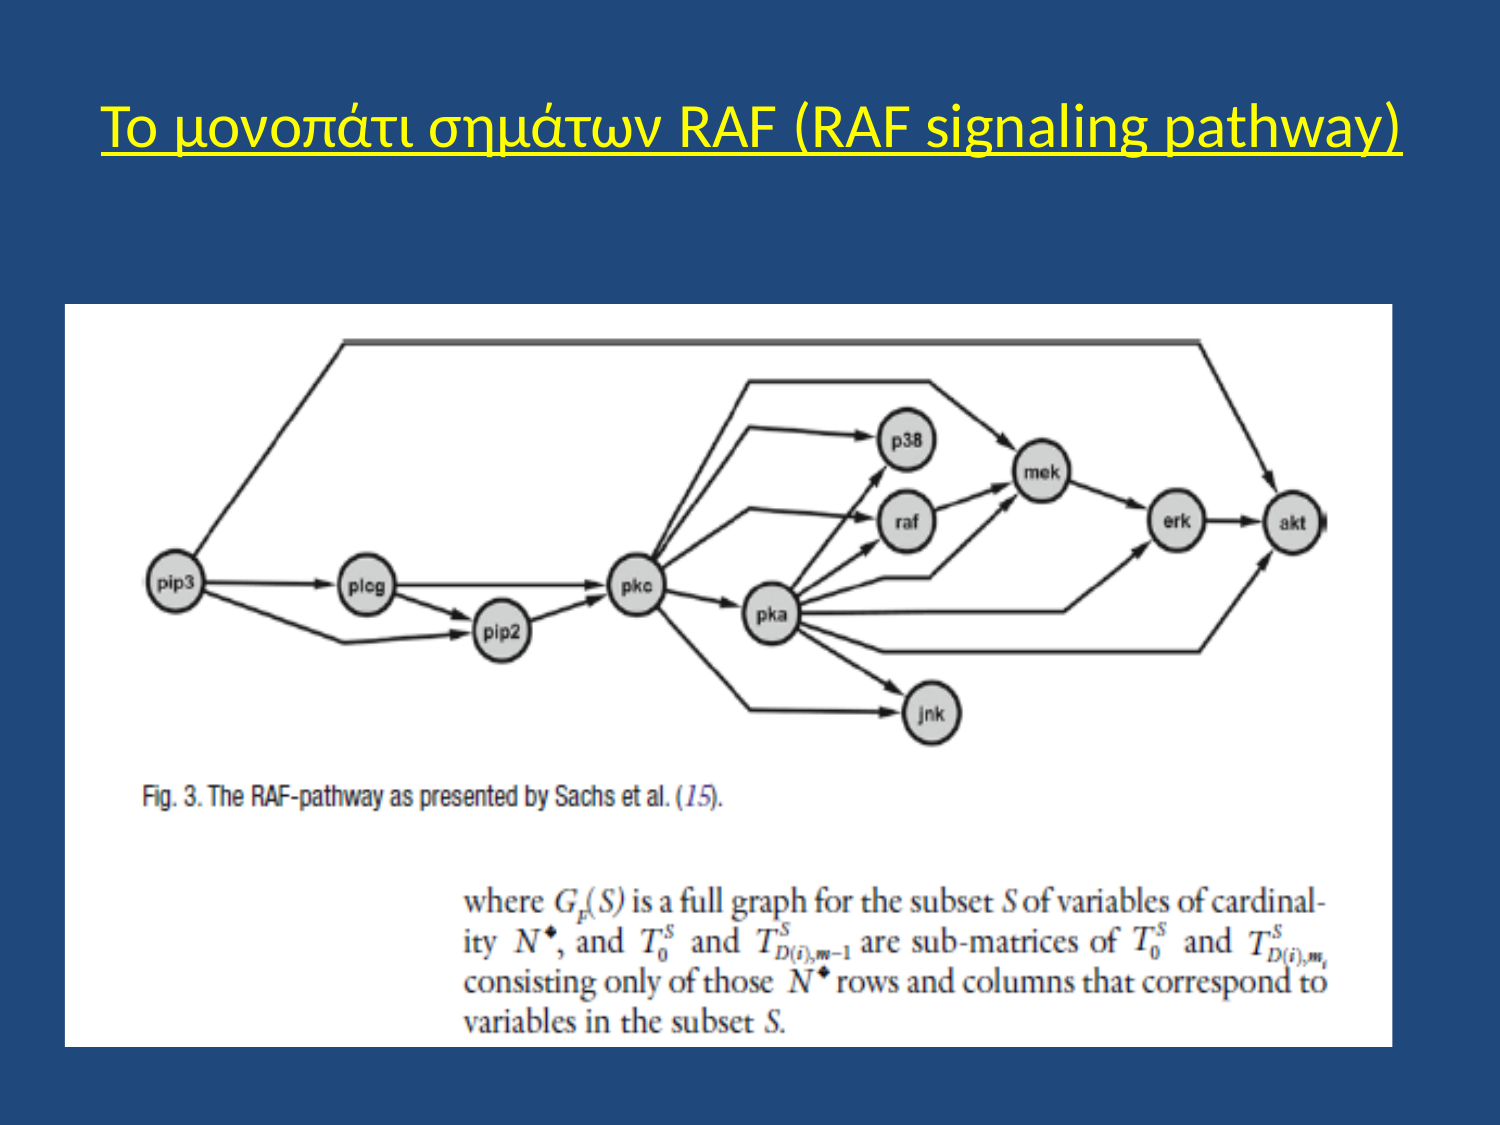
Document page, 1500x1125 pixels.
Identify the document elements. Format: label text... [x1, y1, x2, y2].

title Το μονοπάτι σημάτων RAF (RAF signaling pathway) [76, 66, 1427, 254]
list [64, 304, 1393, 1047]
